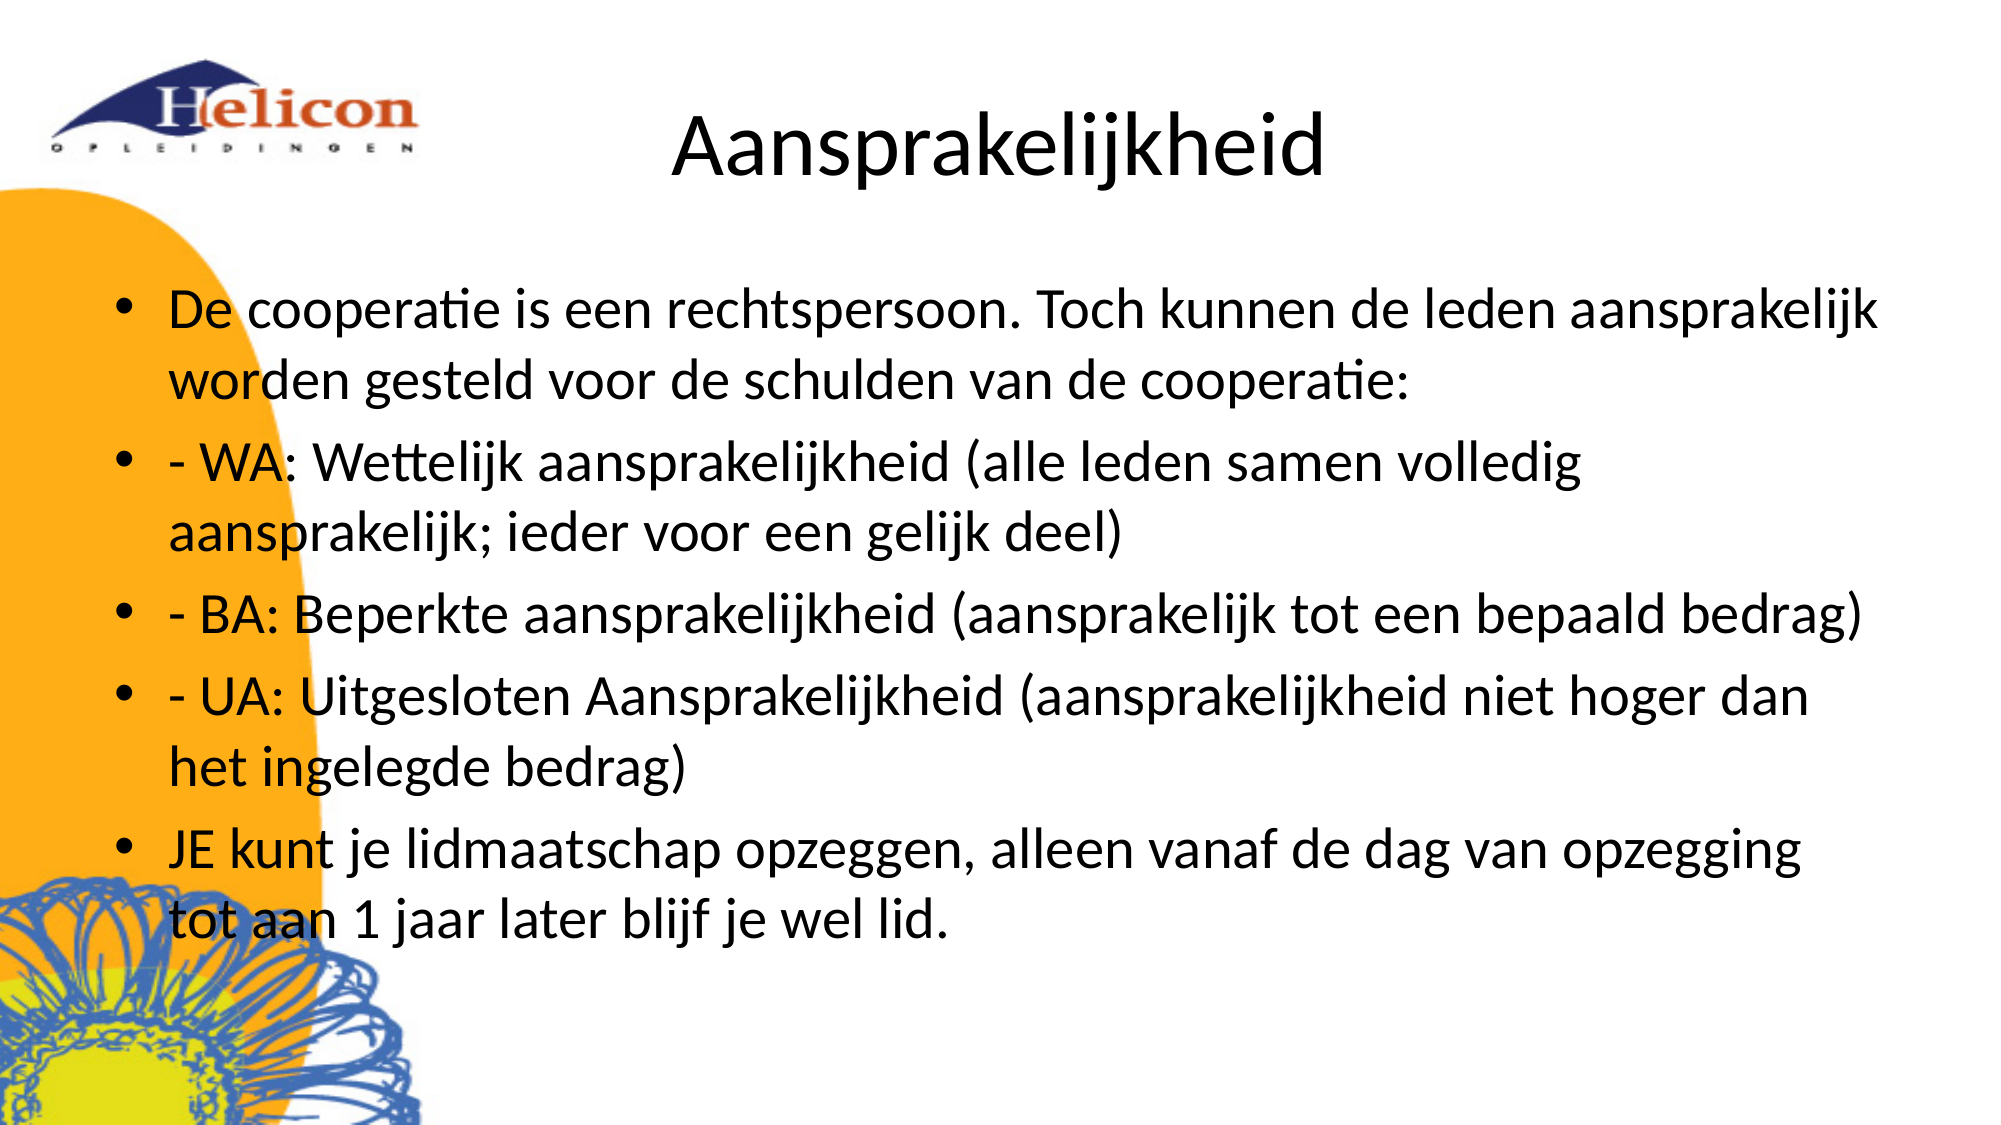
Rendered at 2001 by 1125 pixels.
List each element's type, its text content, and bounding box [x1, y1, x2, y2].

title Aansprakelijkheid [99, 45, 1900, 233]
list De cooperatie is een rechtspersoon. Toch kunnen de leden aansprakelijk worden gesteld voor de schulden van de cooperatie: - WA: Wettelijk aansprakelijkheid (alle leden samen volledig aansprakelijk; ieder voor een gelijk deel) - BA: Beperkte aansprakelijkheid (aansprakelijk tot een bepaald bedrag) - UA: Uitgesloten Aansprakelijkheid (aansprakelijkheid niet hoger dan het ingelegde bedrag) JE kunt je lidmaatschap opzeggen, alleen vanaf de dag van opzegging tot aan 1 jaar later blijf je wel lid. [99, 262, 1900, 1005]
picture [0, 0, 2001, 1125]
